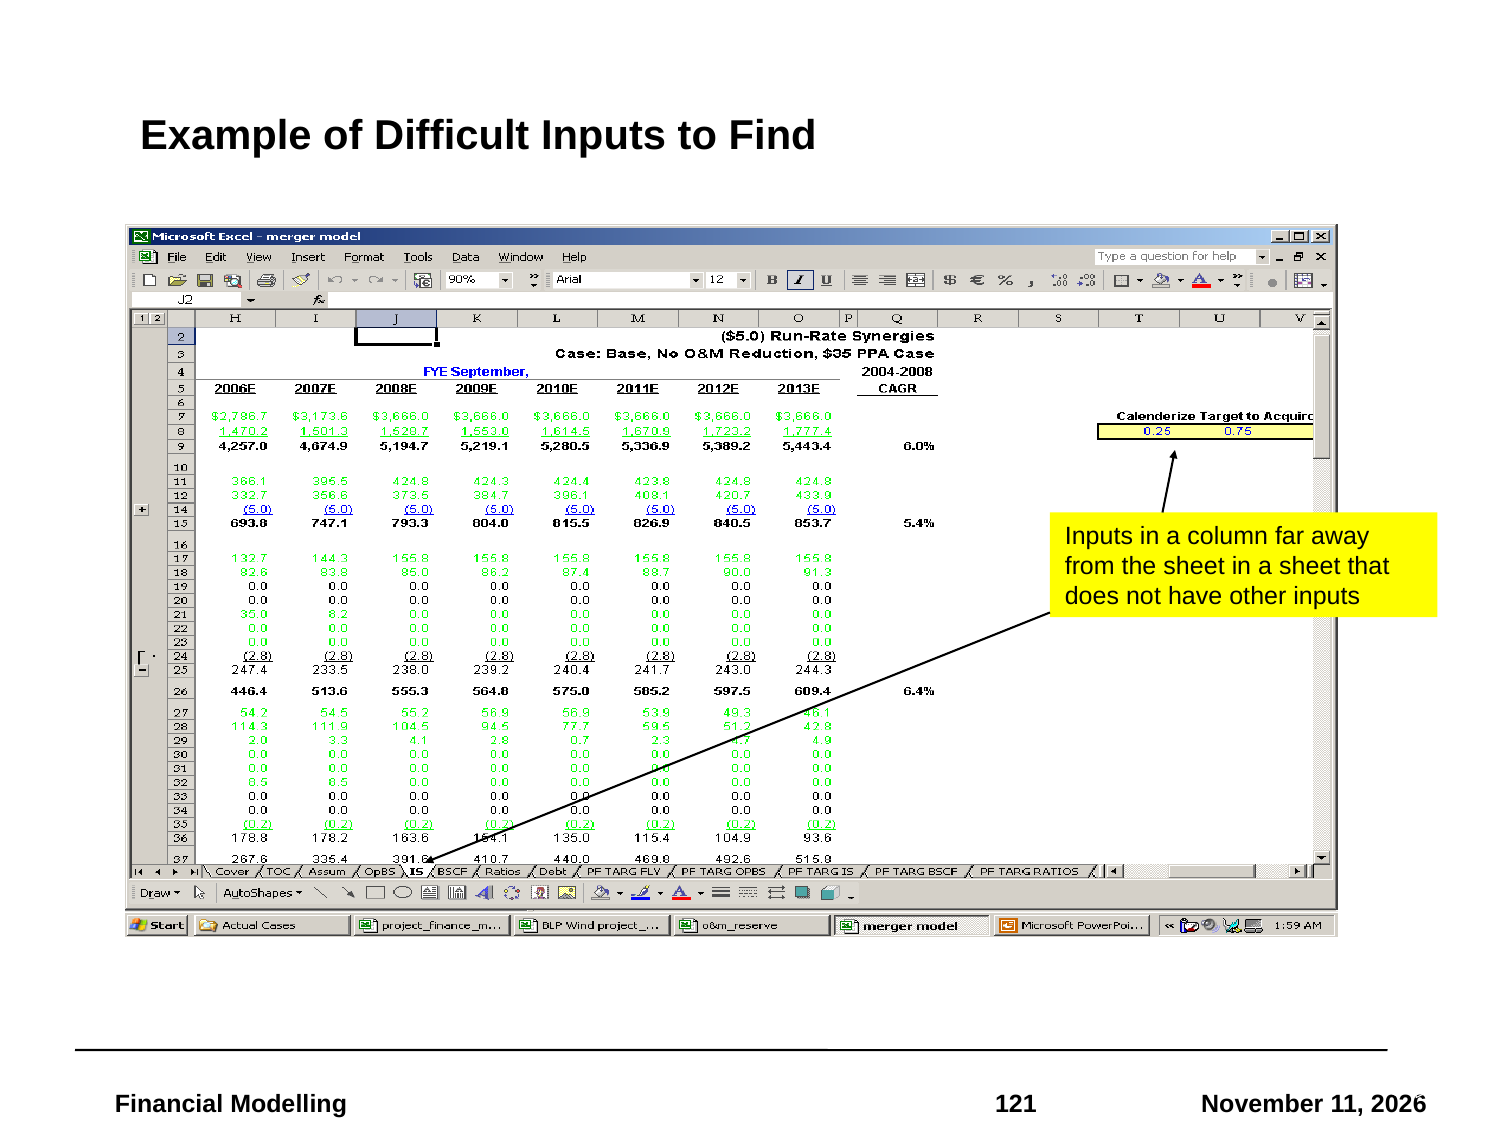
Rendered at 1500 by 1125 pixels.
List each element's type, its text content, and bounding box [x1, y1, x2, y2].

title Example of Difficult Inputs to Find [124, 99, 1413, 226]
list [124, 224, 1338, 937]
text_box Inputs in a column far away from the sheet in a sheet that does not have other inputs [1341, 512, 1436, 618]
